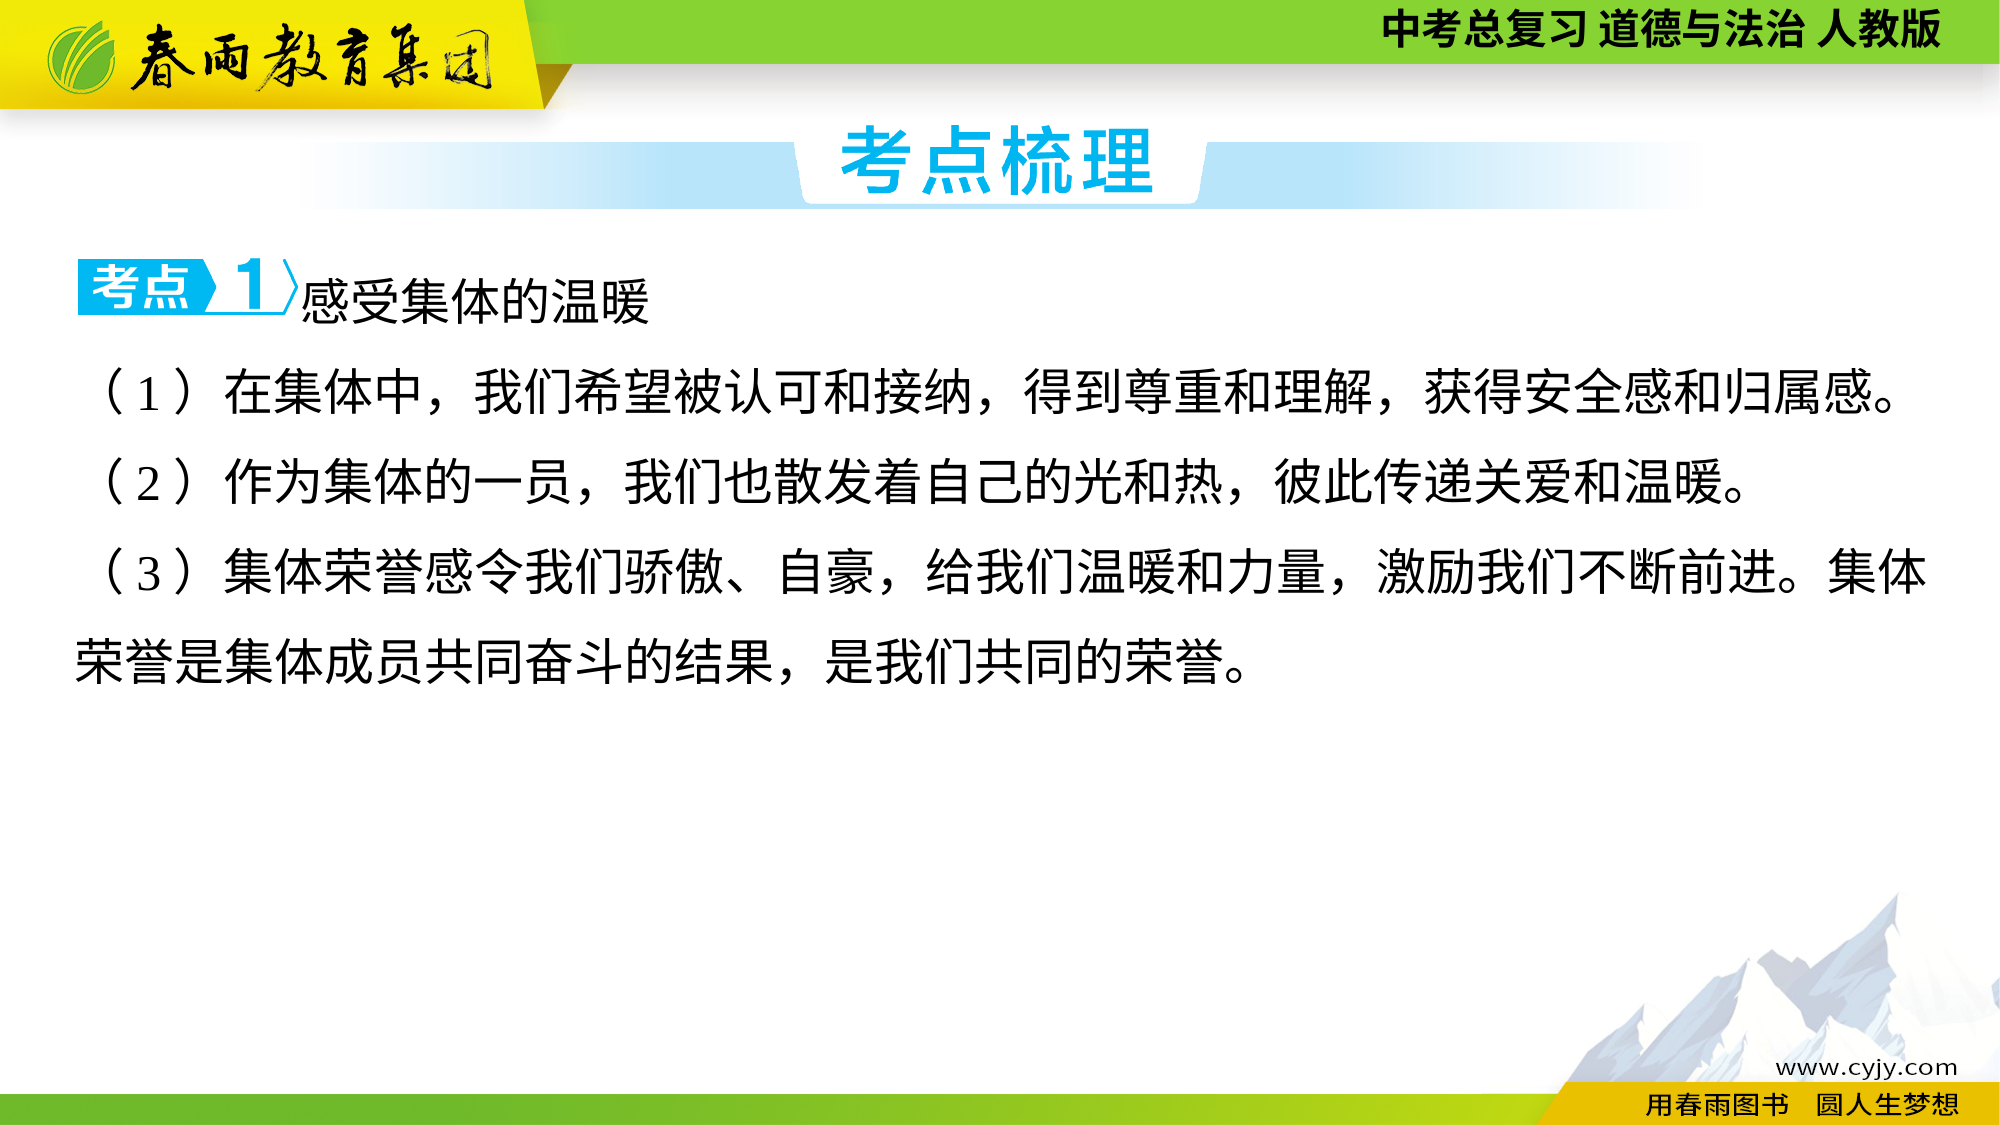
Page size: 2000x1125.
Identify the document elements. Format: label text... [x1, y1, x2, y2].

picture [0, 0, 2000, 1125]
list 感受集体的温暖 （1）在集体中，我们希望被认可和接纳，得到尊重和理解，获得安全感和归属感。 （2）作为集体的一员，我们也散发着自己的光和热，彼此传递关爱和温暖。 （3）集体荣誉感令我们骄傲、自豪，给我们温暖和力量，激励我们不断前进。集体荣誉是集体成员共同奋斗的结果，是我们共同的荣誉。 [59, 233, 1944, 692]
